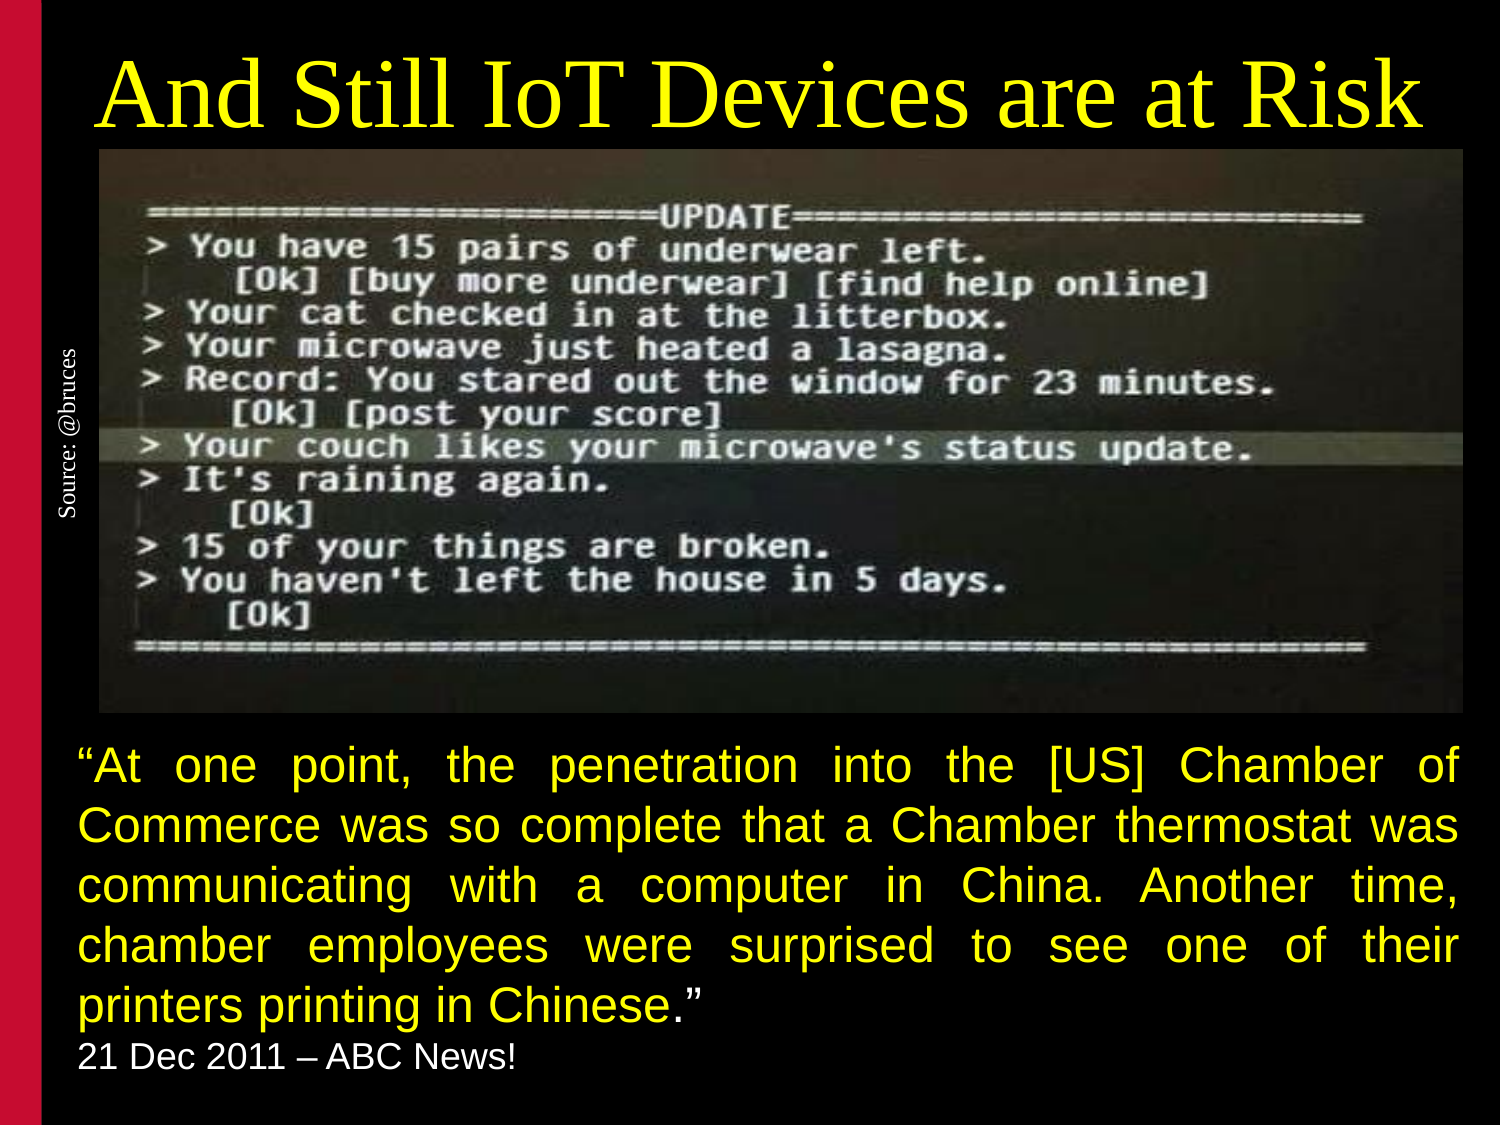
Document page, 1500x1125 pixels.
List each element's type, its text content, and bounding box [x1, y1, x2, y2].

text_box And Still IoT Devices are at Risk [55, 0, 1463, 154]
text_box “At one point, the penetration into the [US] Chamber of Commerce was so complete that a Chamber thermostat was communicating with a computer in China. Another time, chamber employees were surprised to see one of their printers printing in Chinese.” 21 Dec 2011 – ABC News! [62, 724, 1475, 1085]
picture [99, 149, 1463, 713]
text_box Source: @bruces [49, 200, 86, 663]
